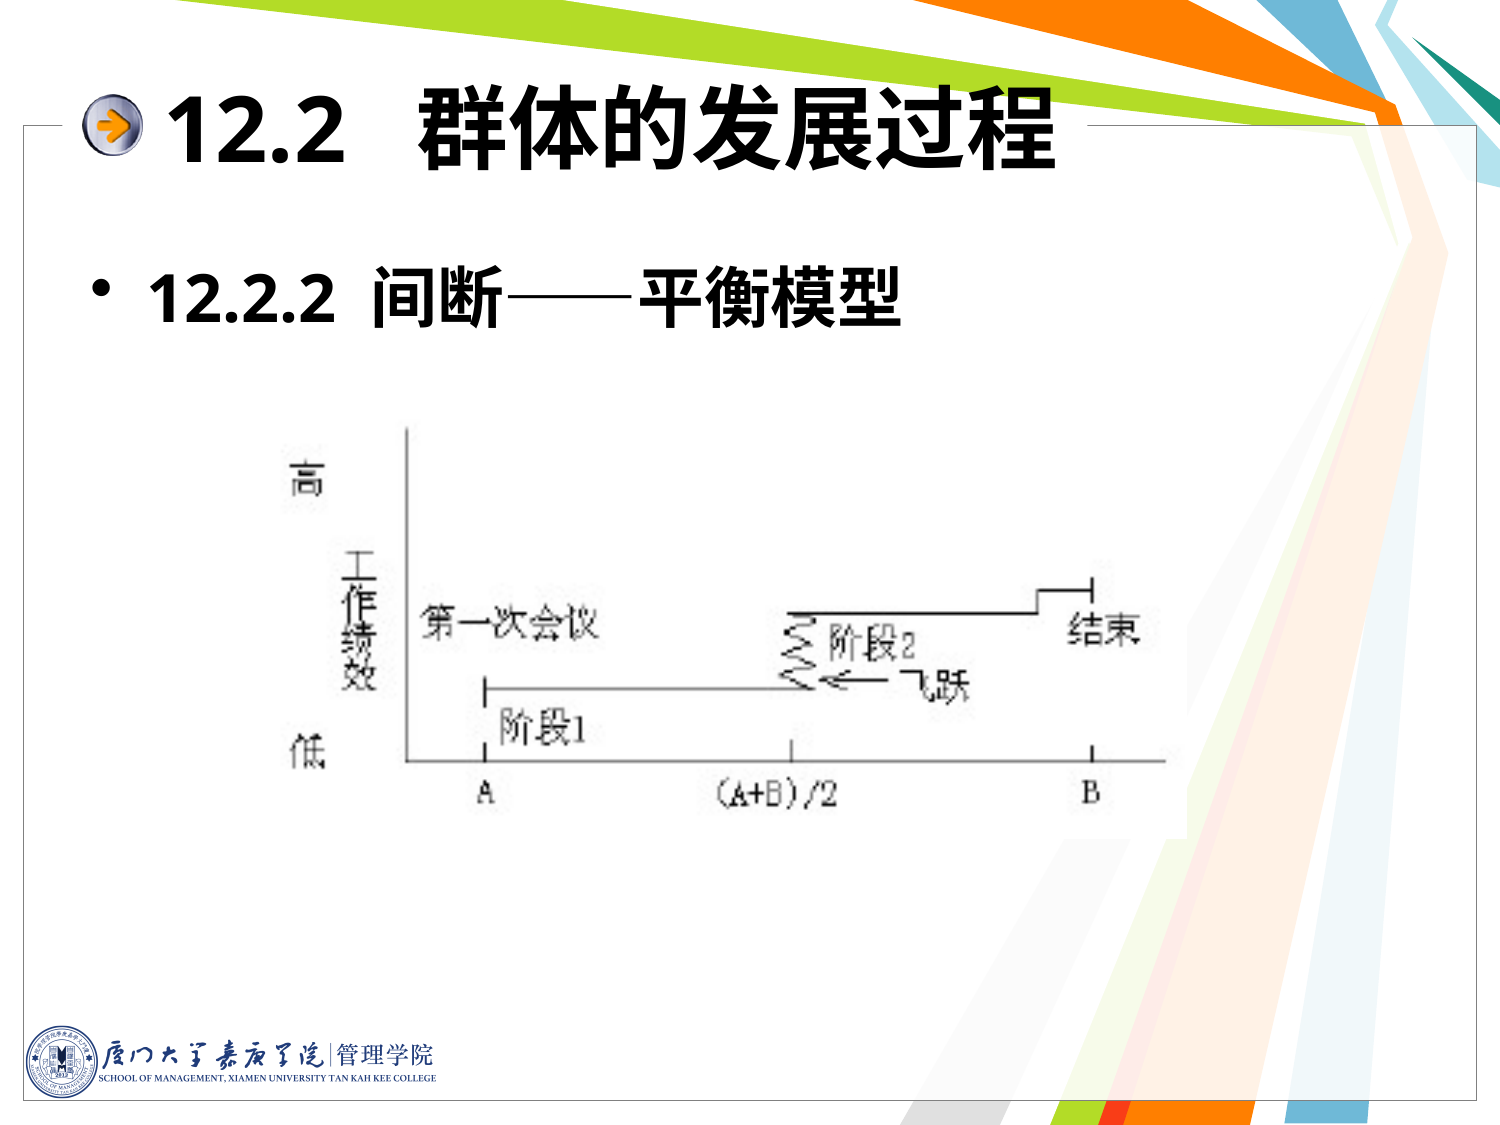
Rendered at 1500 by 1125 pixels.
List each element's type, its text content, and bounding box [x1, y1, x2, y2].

picture [82, 94, 143, 156]
picture [24, 1024, 438, 1100]
title 12.2 群体的发展过程 [148, 32, 1182, 208]
picture [253, 361, 1188, 839]
list 12.2.2 间断——平衡模型 [75, 208, 1425, 394]
